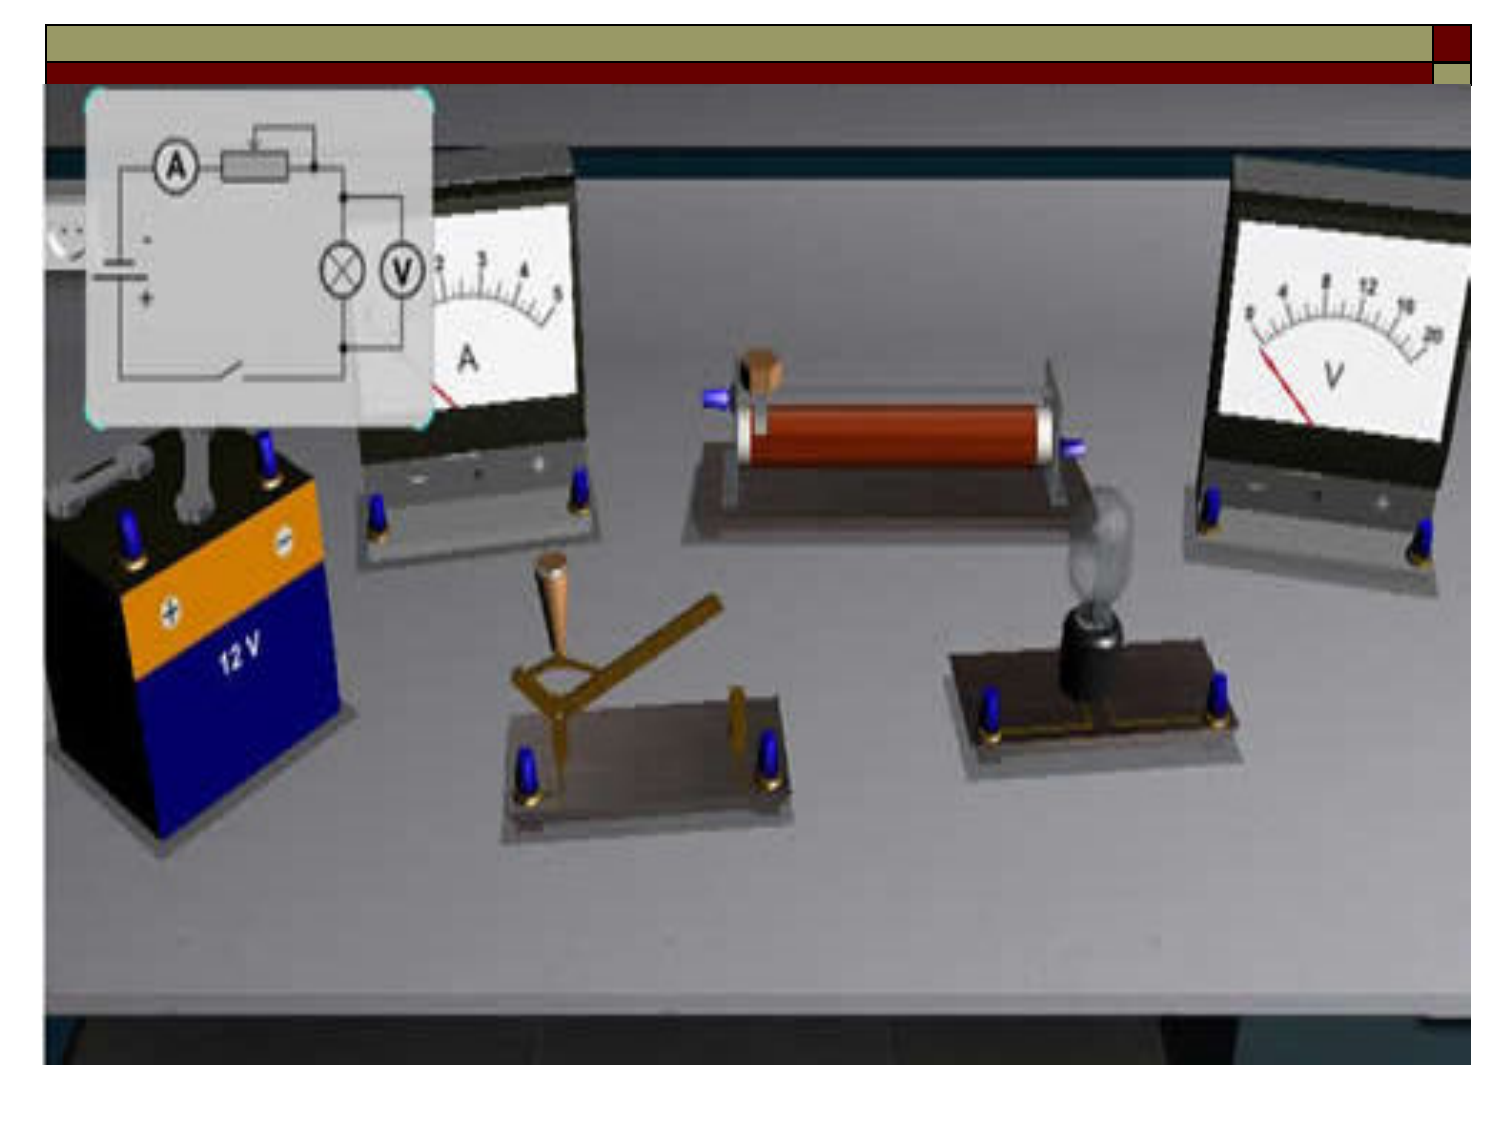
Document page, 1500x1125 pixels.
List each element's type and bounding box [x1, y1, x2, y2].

picture [41, 84, 1471, 1065]
